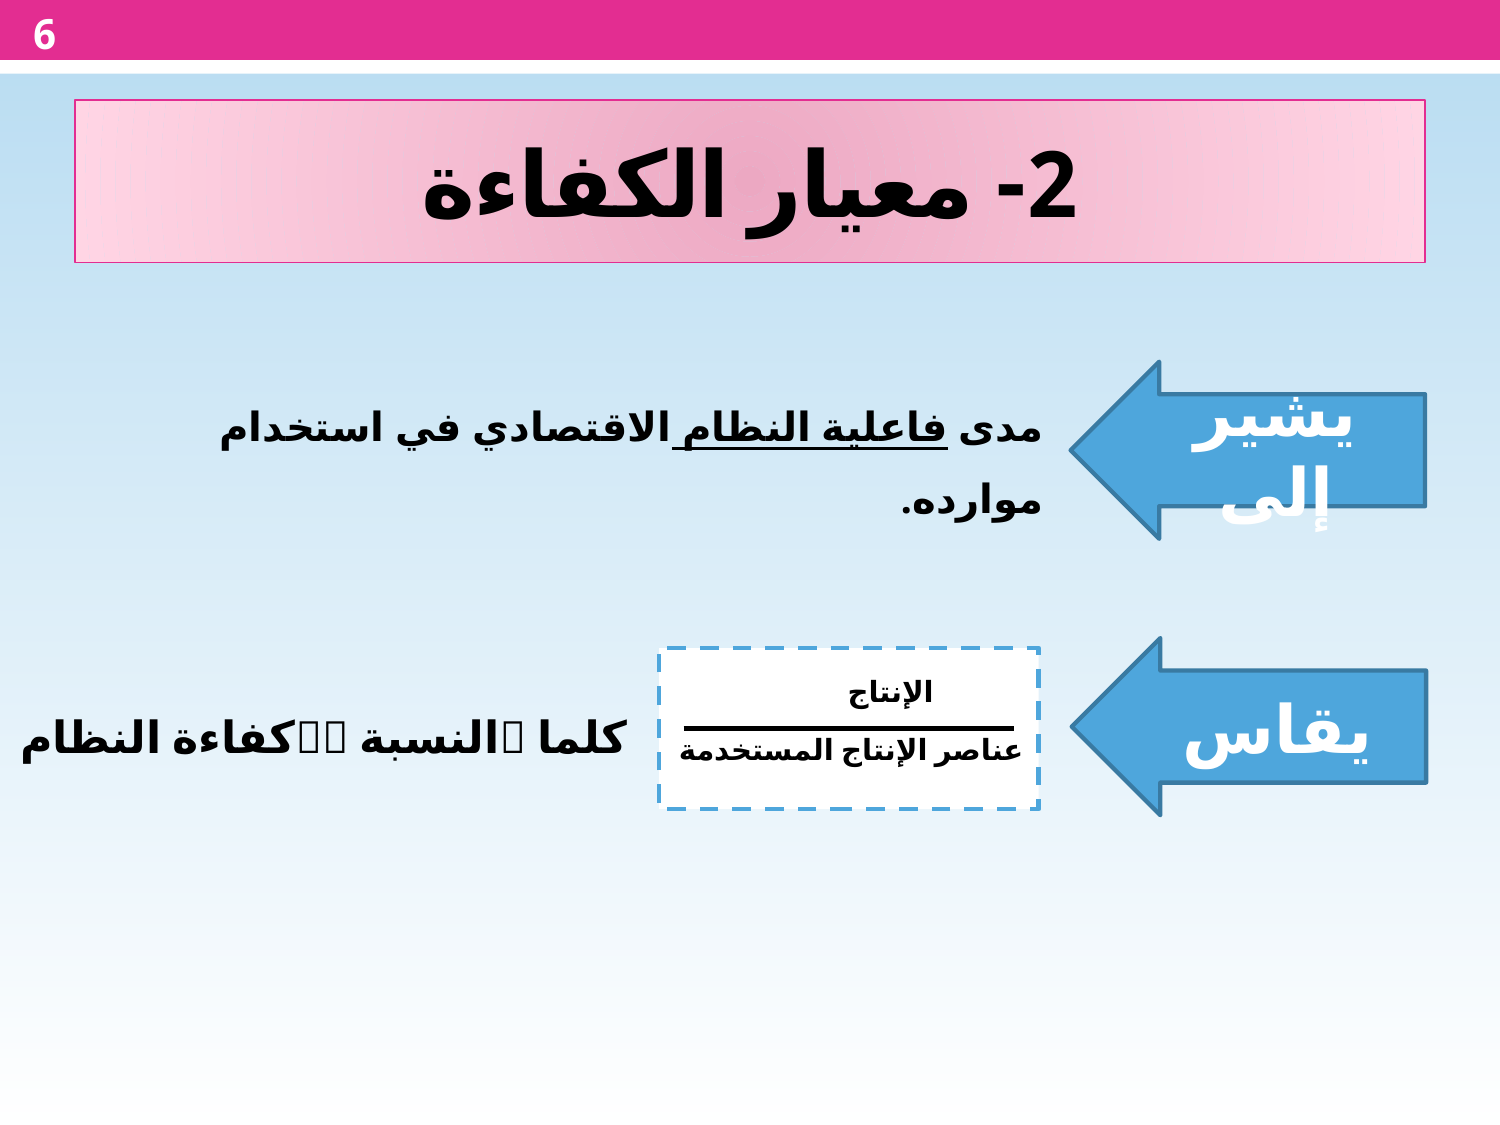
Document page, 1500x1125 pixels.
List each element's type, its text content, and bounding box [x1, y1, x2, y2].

text_box يقاس [1069, 636, 1429, 818]
text_box 6 [11, 0, 71, 65]
text_box كلما النسبة كفاءة النظام [0, 675, 643, 837]
list مدى فاعلية النظام الاقتصادي في استخدام موارده. [75, 369, 1059, 531]
text_box الإنتاج عناصر الإنتاج المستخدمة [657, 646, 1041, 811]
text_box 2- معيار الكفاءة [74, 99, 1426, 263]
text_box يشير إلى [1068, 359, 1428, 541]
